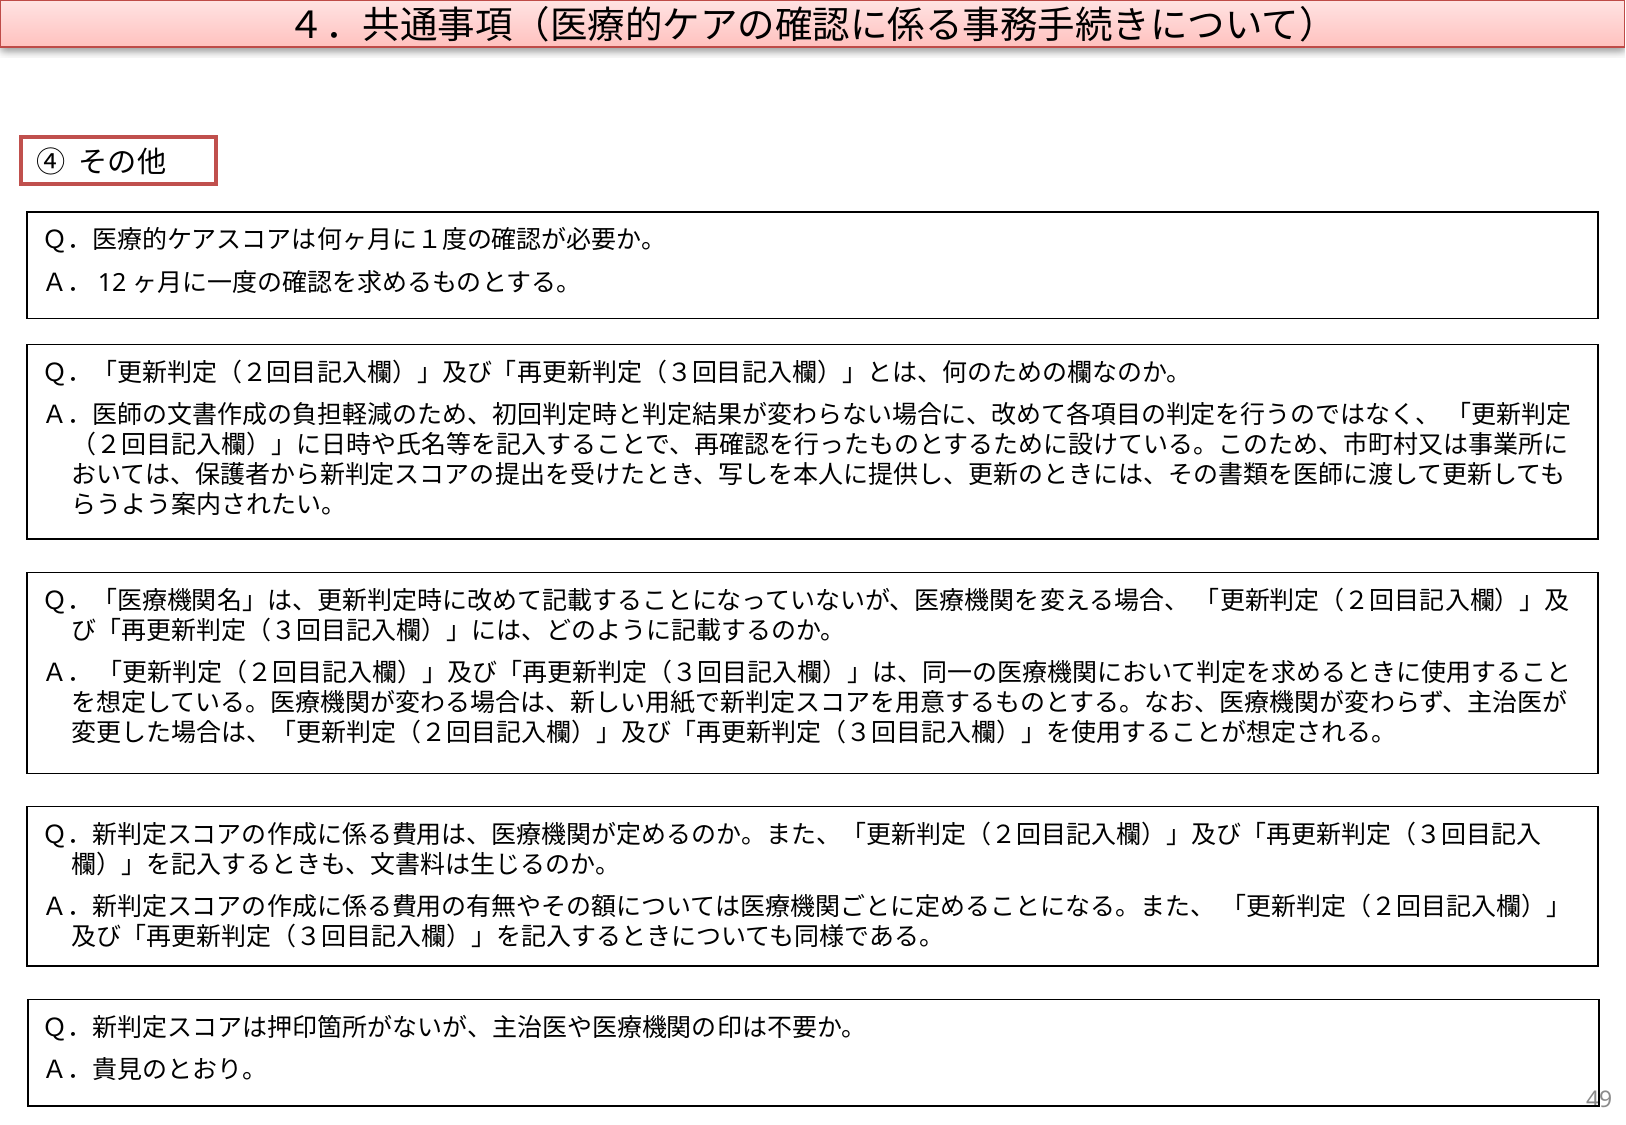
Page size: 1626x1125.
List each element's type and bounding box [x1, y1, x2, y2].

text_box [26, 806, 1598, 967]
text_box [27, 999, 1599, 1106]
text_box [0, 0, 1625, 48]
text_box [26, 572, 1598, 774]
text_box [21, 137, 216, 185]
text_box [26, 344, 1598, 540]
slide_number [1248, 1070, 1625, 1125]
text_box [26, 212, 1598, 319]
